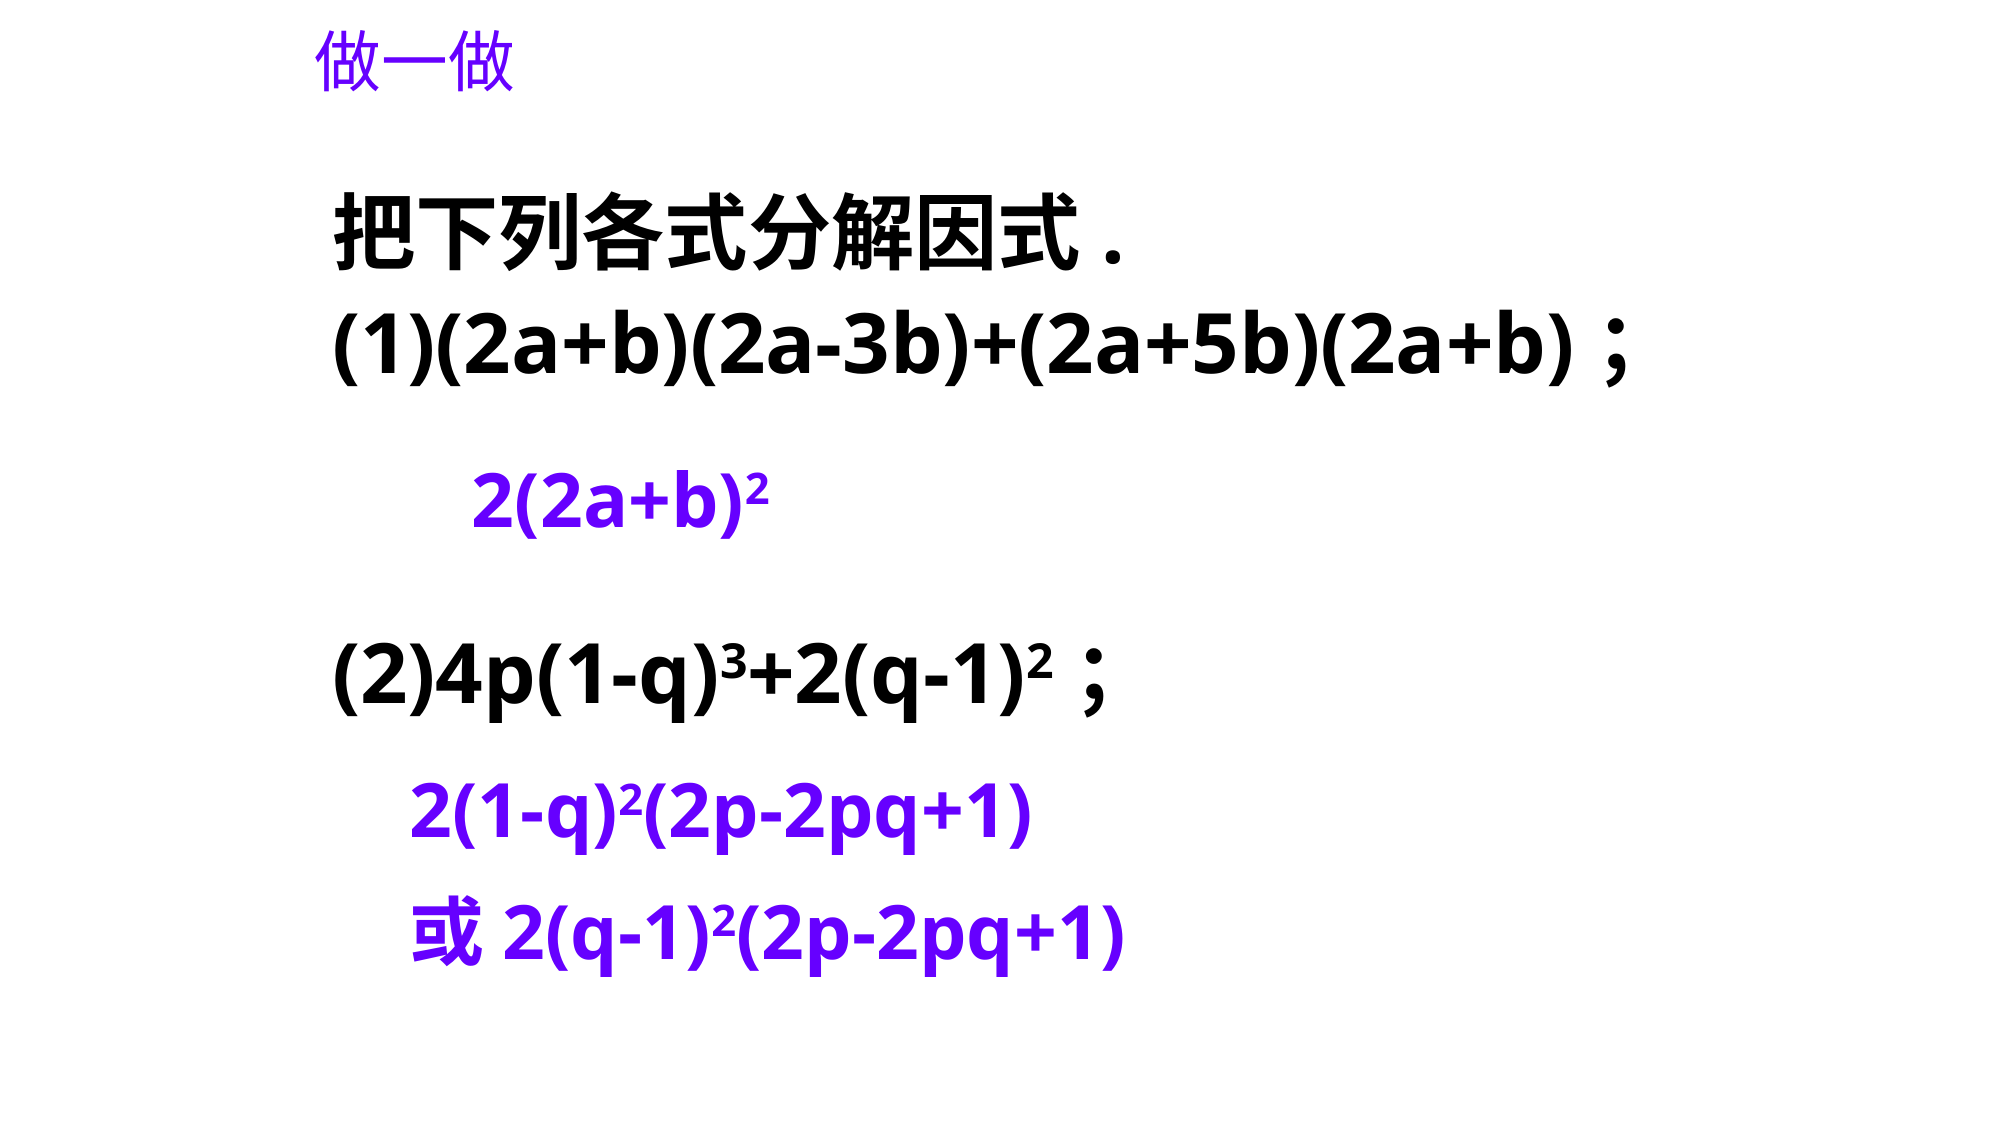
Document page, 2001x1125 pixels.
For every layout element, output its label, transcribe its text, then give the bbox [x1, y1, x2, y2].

text_box 把下列各式分解因式. (1)(2a+b)(2a-3b)+(2a+5b)(2a+b)； (2)4p(1-q)3+2(q-1)2； [317, 163, 1694, 948]
text_box 2(1-q)2(2p-2pq+1) 或2(q-1)2(2p-2pq+1) [394, 723, 1200, 982]
text_box 2(2a+b)2 [457, 445, 863, 550]
text_box 做一做 [299, 12, 538, 108]
